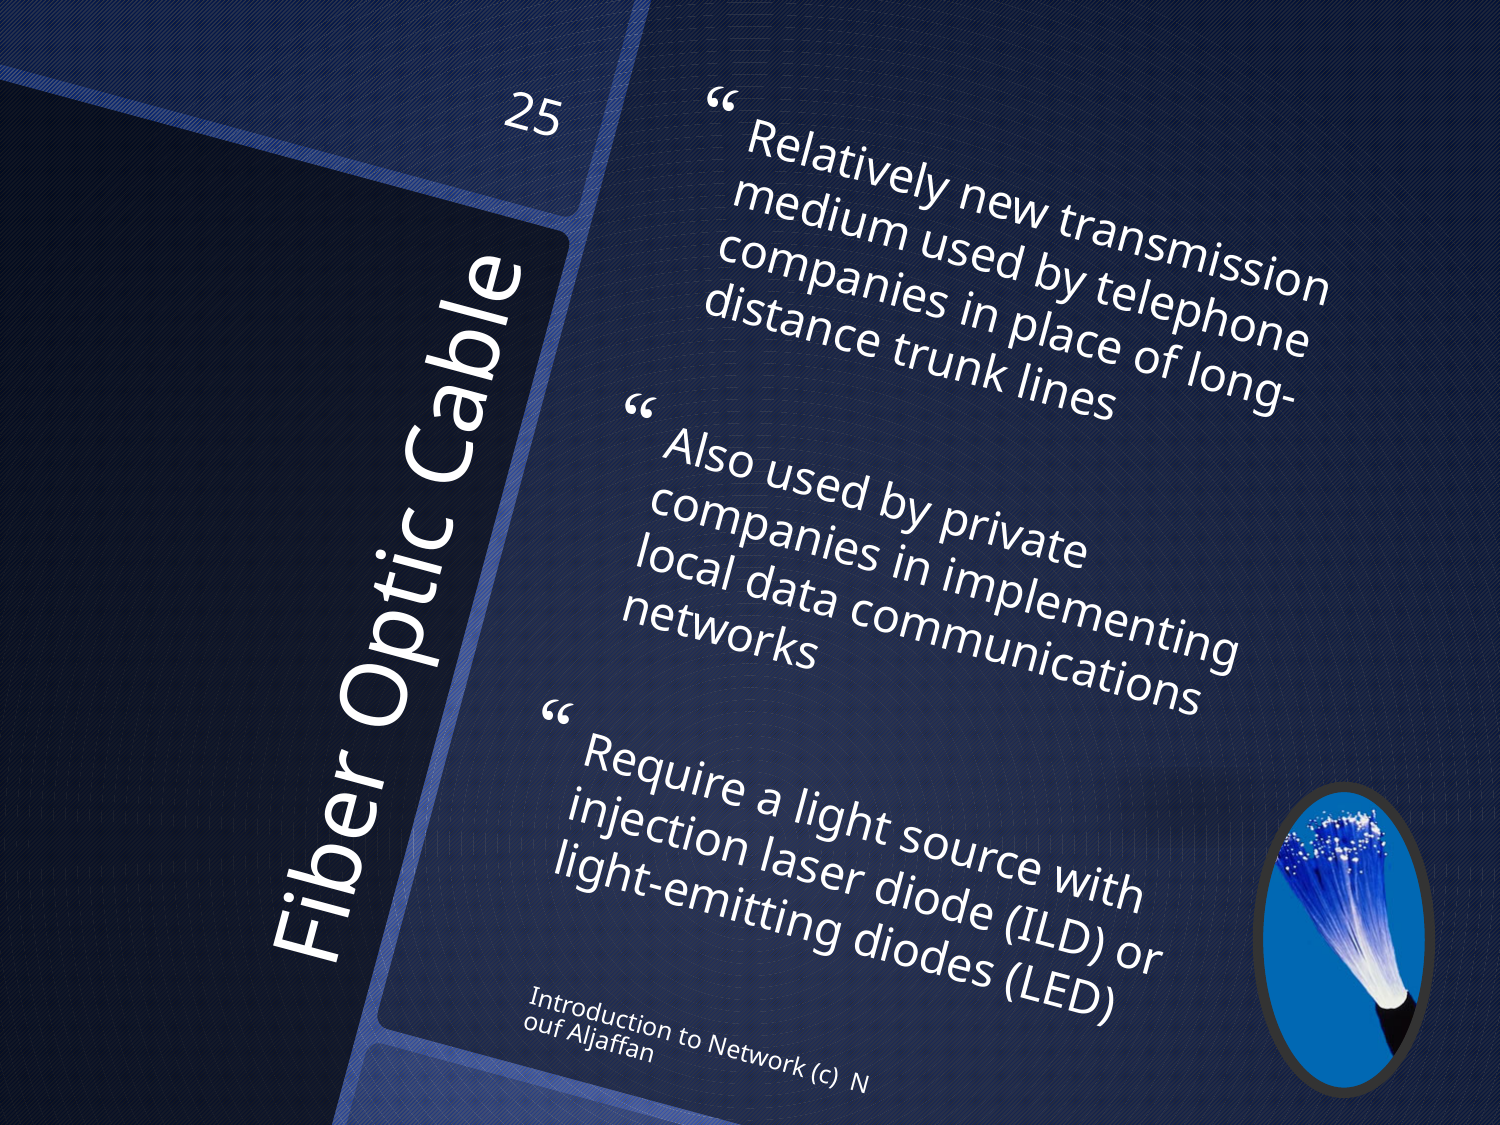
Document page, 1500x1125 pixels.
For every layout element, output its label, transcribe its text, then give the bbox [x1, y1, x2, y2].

list Relatively new transmission medium used by telephone companies in place of long-distance trunk lines Also used by private companies in implementing local data communications networks Require a light source with injection laser diode (ILD) or light-emitting diodes (LED) [475, 72, 1430, 1076]
title Fiber Optic Cable [69, 181, 554, 1056]
picture [1257, 786, 1431, 1094]
footer Introduction to Network (c) Nouf Aljaffan [508, 963, 903, 1123]
slide_number 25 [206, 1, 585, 157]
